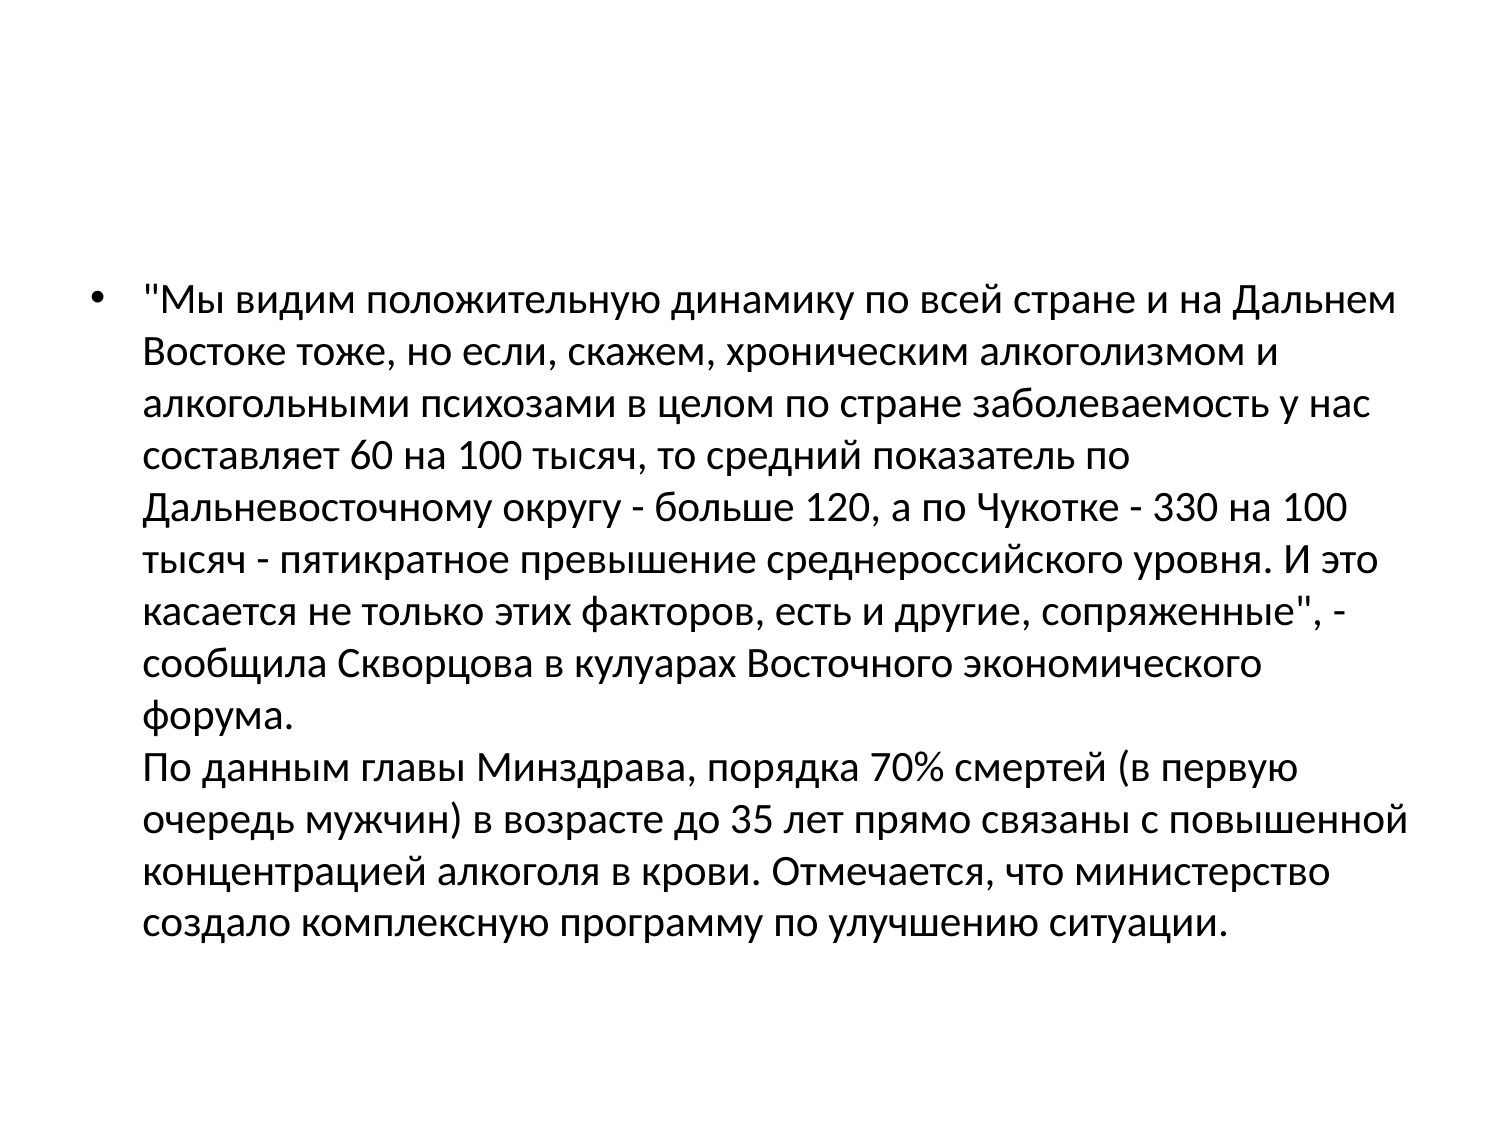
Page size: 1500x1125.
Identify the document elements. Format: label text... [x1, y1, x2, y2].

list "Мы видим положительную динамику по всей стране и на Дальнем Востоке тоже, но если, скажем, хроническим алкоголизмом и алкогольными психозами в целом по стране заболеваемость у нас составляет 60 на 100 тысяч, то средний показатель по Дальневосточному округу - больше 120, а по Чукотке - 330 на 100 тысяч - пятикратное превышение среднероссийского уровня. И это касается не только этих факторов, есть и другие, сопряженные", - сообщила Скворцова в кулуарах Восточного экономического форума. По данным главы Минздрава, порядка 70% смертей (в первую очередь мужчин) в возрасте до 35 лет прямо связаны с повышенной концентрацией алкоголя в крови. Отмечается, что министерство создало комплексную программу по улучшению ситуации. [75, 262, 1425, 1005]
